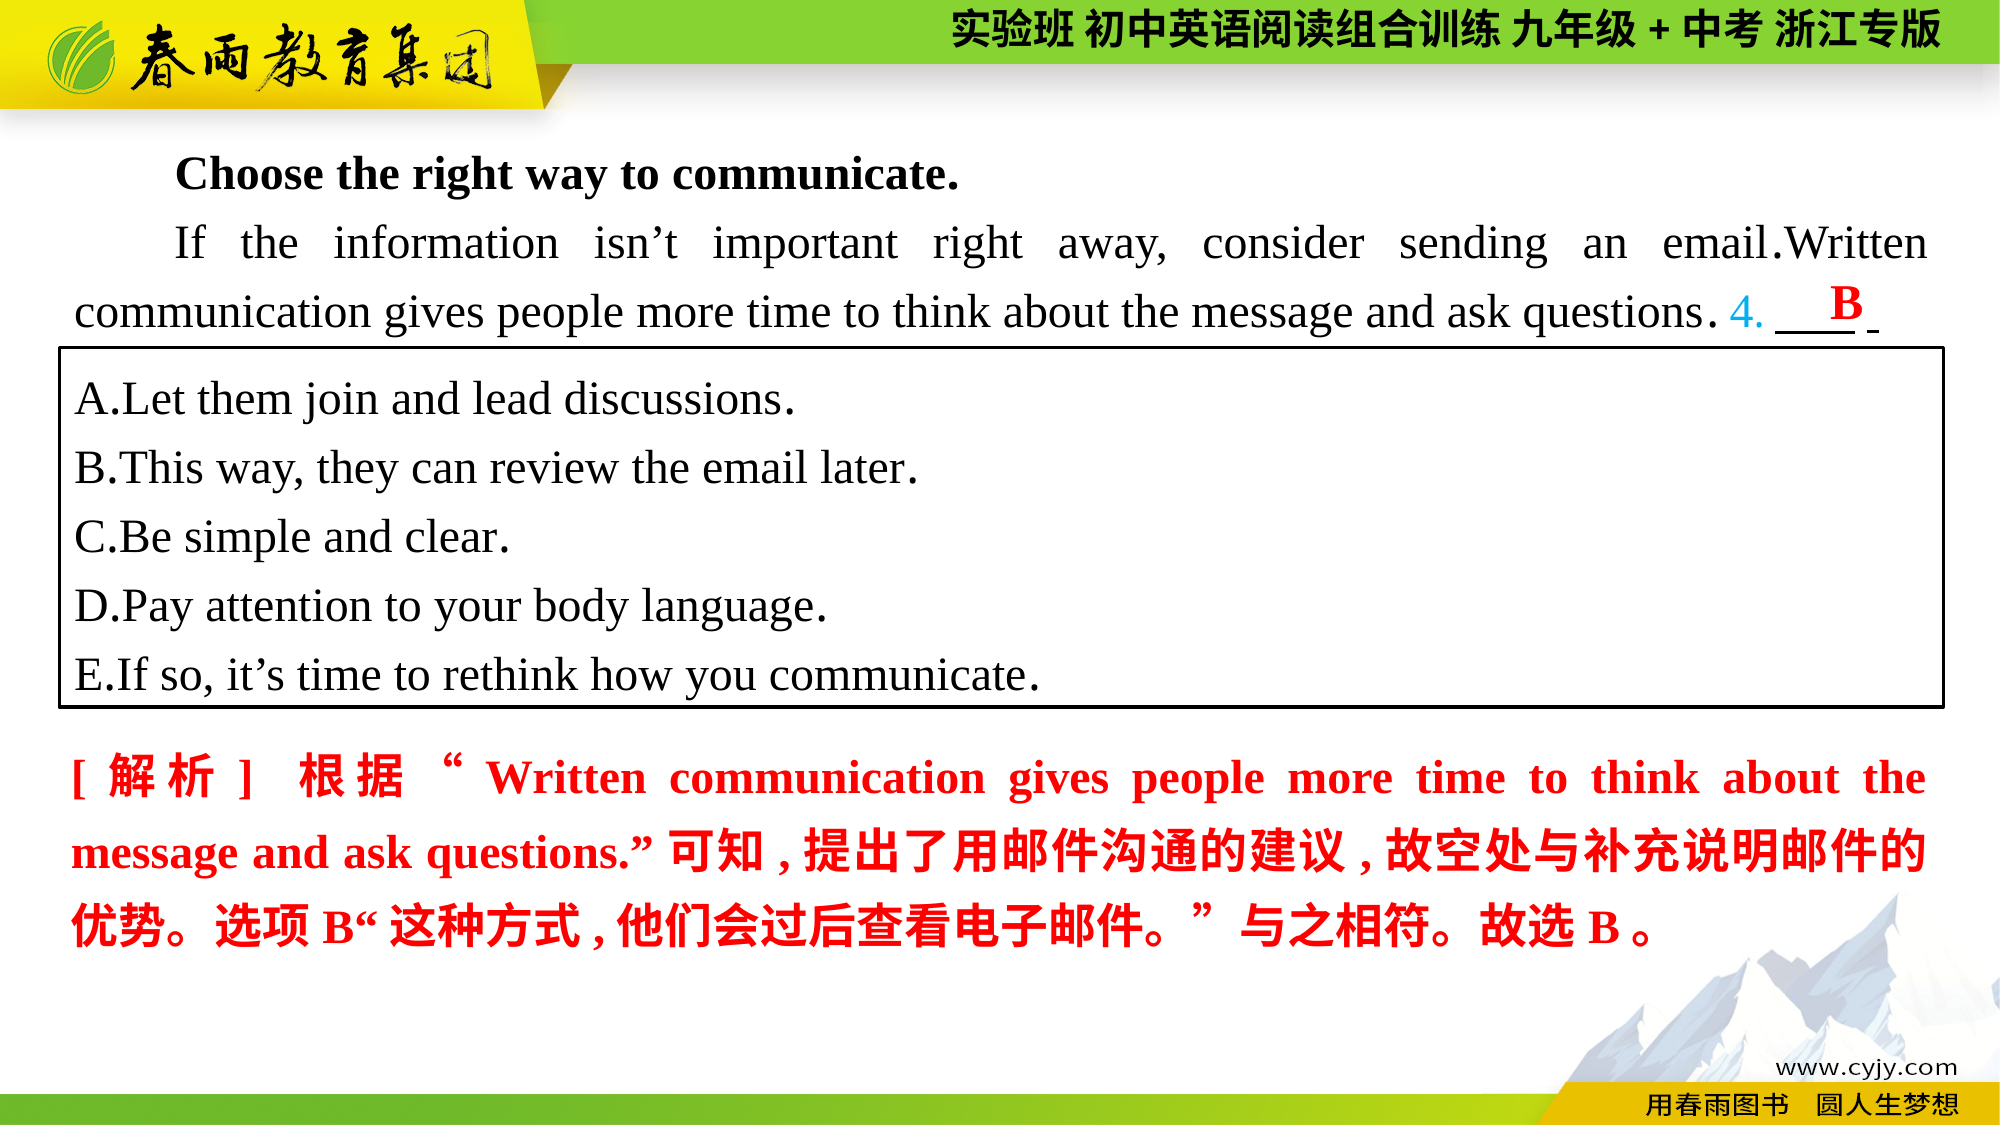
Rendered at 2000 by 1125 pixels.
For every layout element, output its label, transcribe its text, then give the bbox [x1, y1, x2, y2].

list Choose the right way to communicate. If the information isn’t important right away, consider sending an email.Written communication gives people more time to think about the message and ask questions. 4. . [59, 122, 1944, 347]
text_box A.Let them join and lead discussions. B.This way, they can review the email later. C.Be simple and clear. D.Pay attention to your body language. E.If so, it’s time to rethink how you communicate. [59, 347, 1944, 707]
text_box B [1815, 262, 1879, 337]
picture [0, 0, 2000, 1125]
text_box [解析] 根据“Written communication gives people more time to think about the message and ask questions.”可知,提出了用邮件沟通的建议,故空处与补充说明邮件的优势。选项B“这种方式,他们会过后查看电子邮件。”与之相符。故选B。 [56, 721, 1944, 961]
